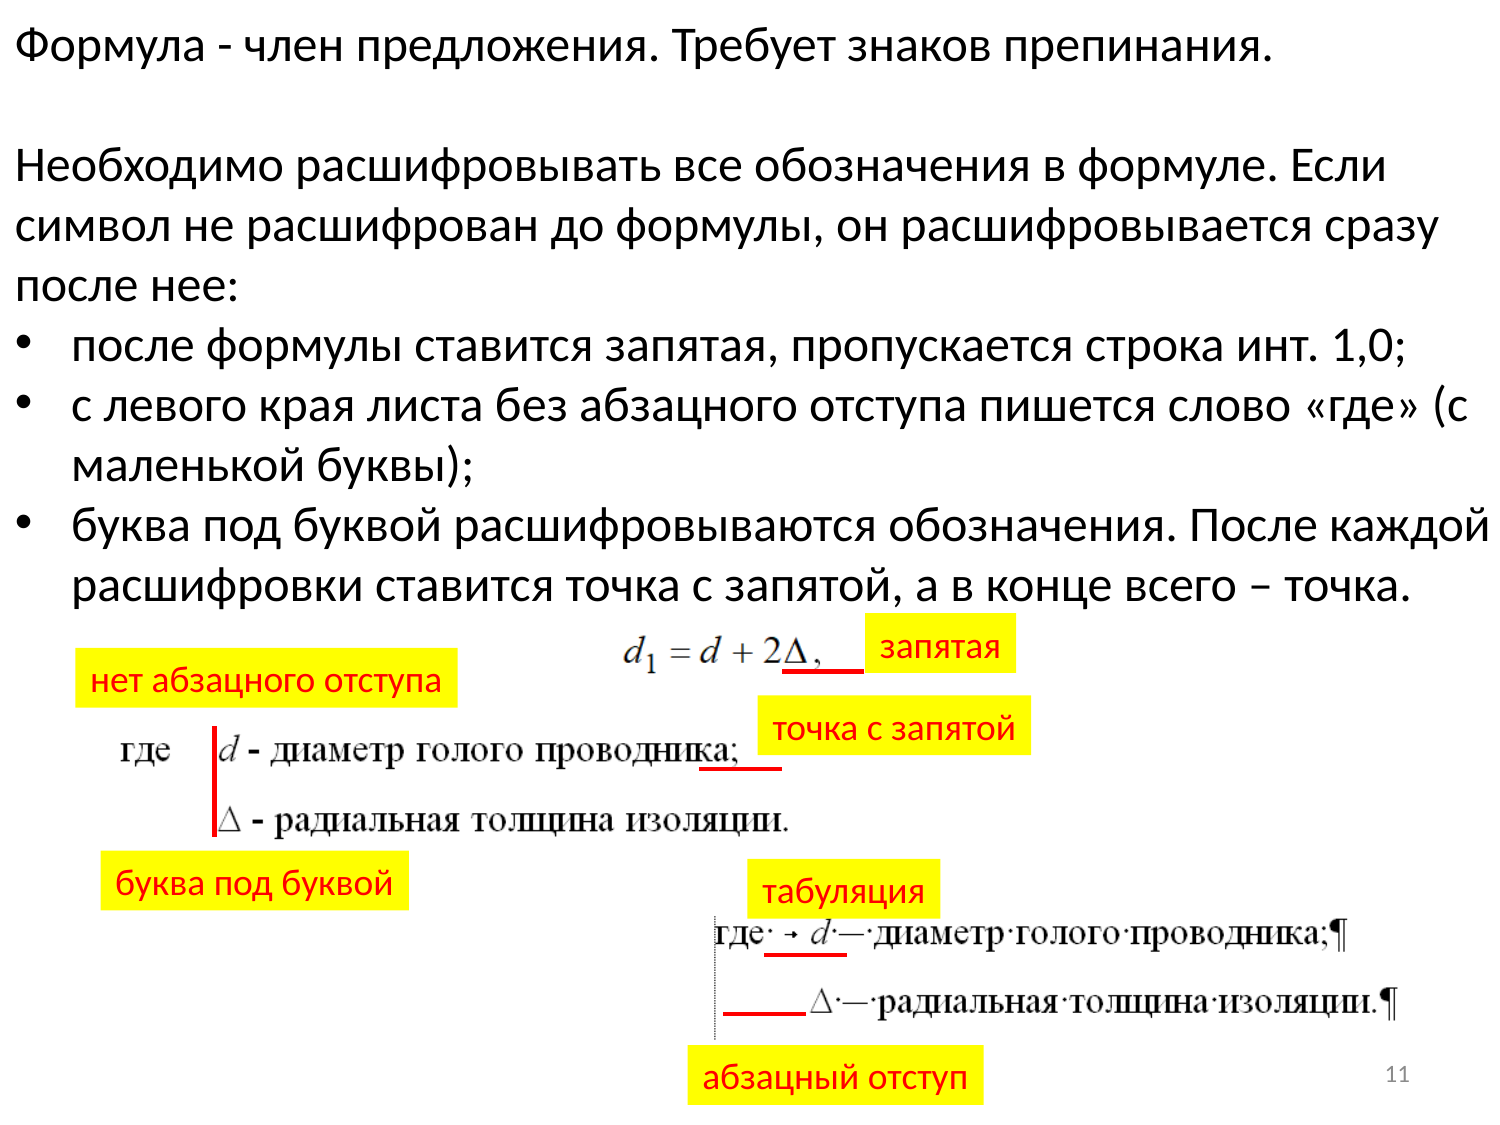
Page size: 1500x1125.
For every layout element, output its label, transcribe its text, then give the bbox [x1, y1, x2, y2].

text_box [72, 613, 1424, 1107]
text_box Формула - член предложения. Требует знаков препинания. Необходимо расшифровывать все обозначения в формуле. Если символ не расшифрован до формулы, он расшифровывается сразу после нее: после формулы ставится запятая, пропускается строка инт. 1,0; с левого края листа без абзацного отступа пишется слово «где» (с маленькой буквы); буква под буквой расшифровываются обозначения. После каждой расшифровки ставится точка с запятой, а в конце всего – точка. [0, 4, 1500, 679]
